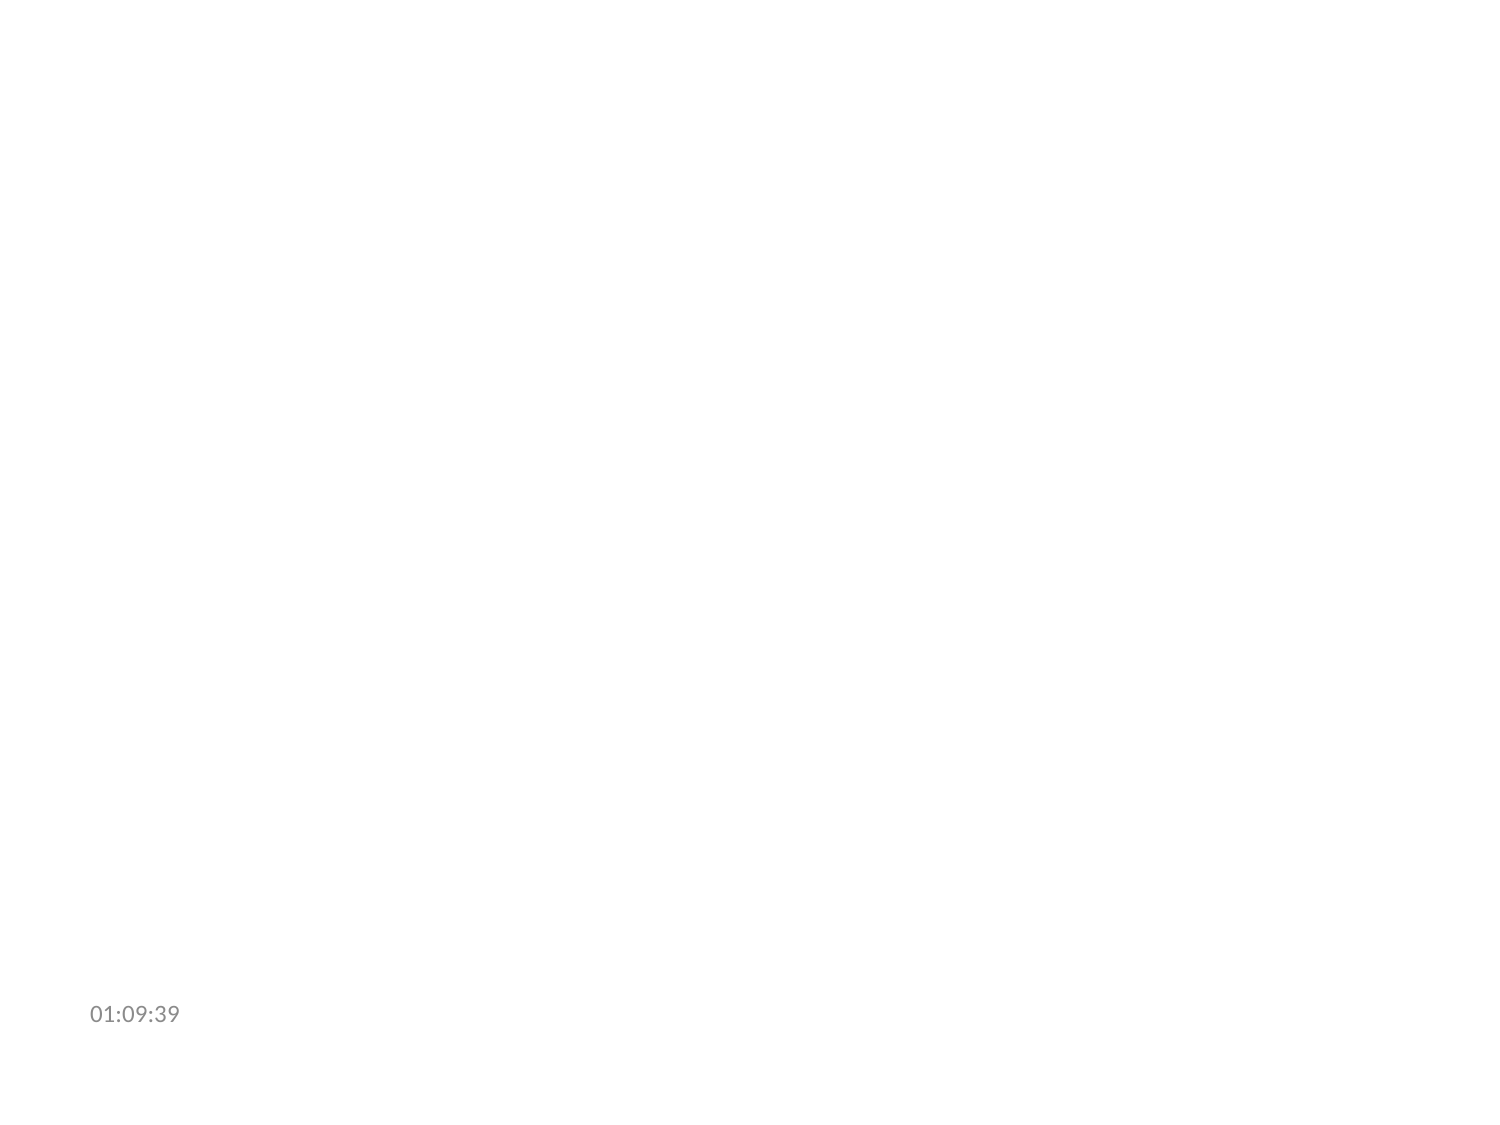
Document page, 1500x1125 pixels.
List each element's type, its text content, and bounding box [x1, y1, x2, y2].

text_box 15:35:09 [75, 982, 425, 1043]
